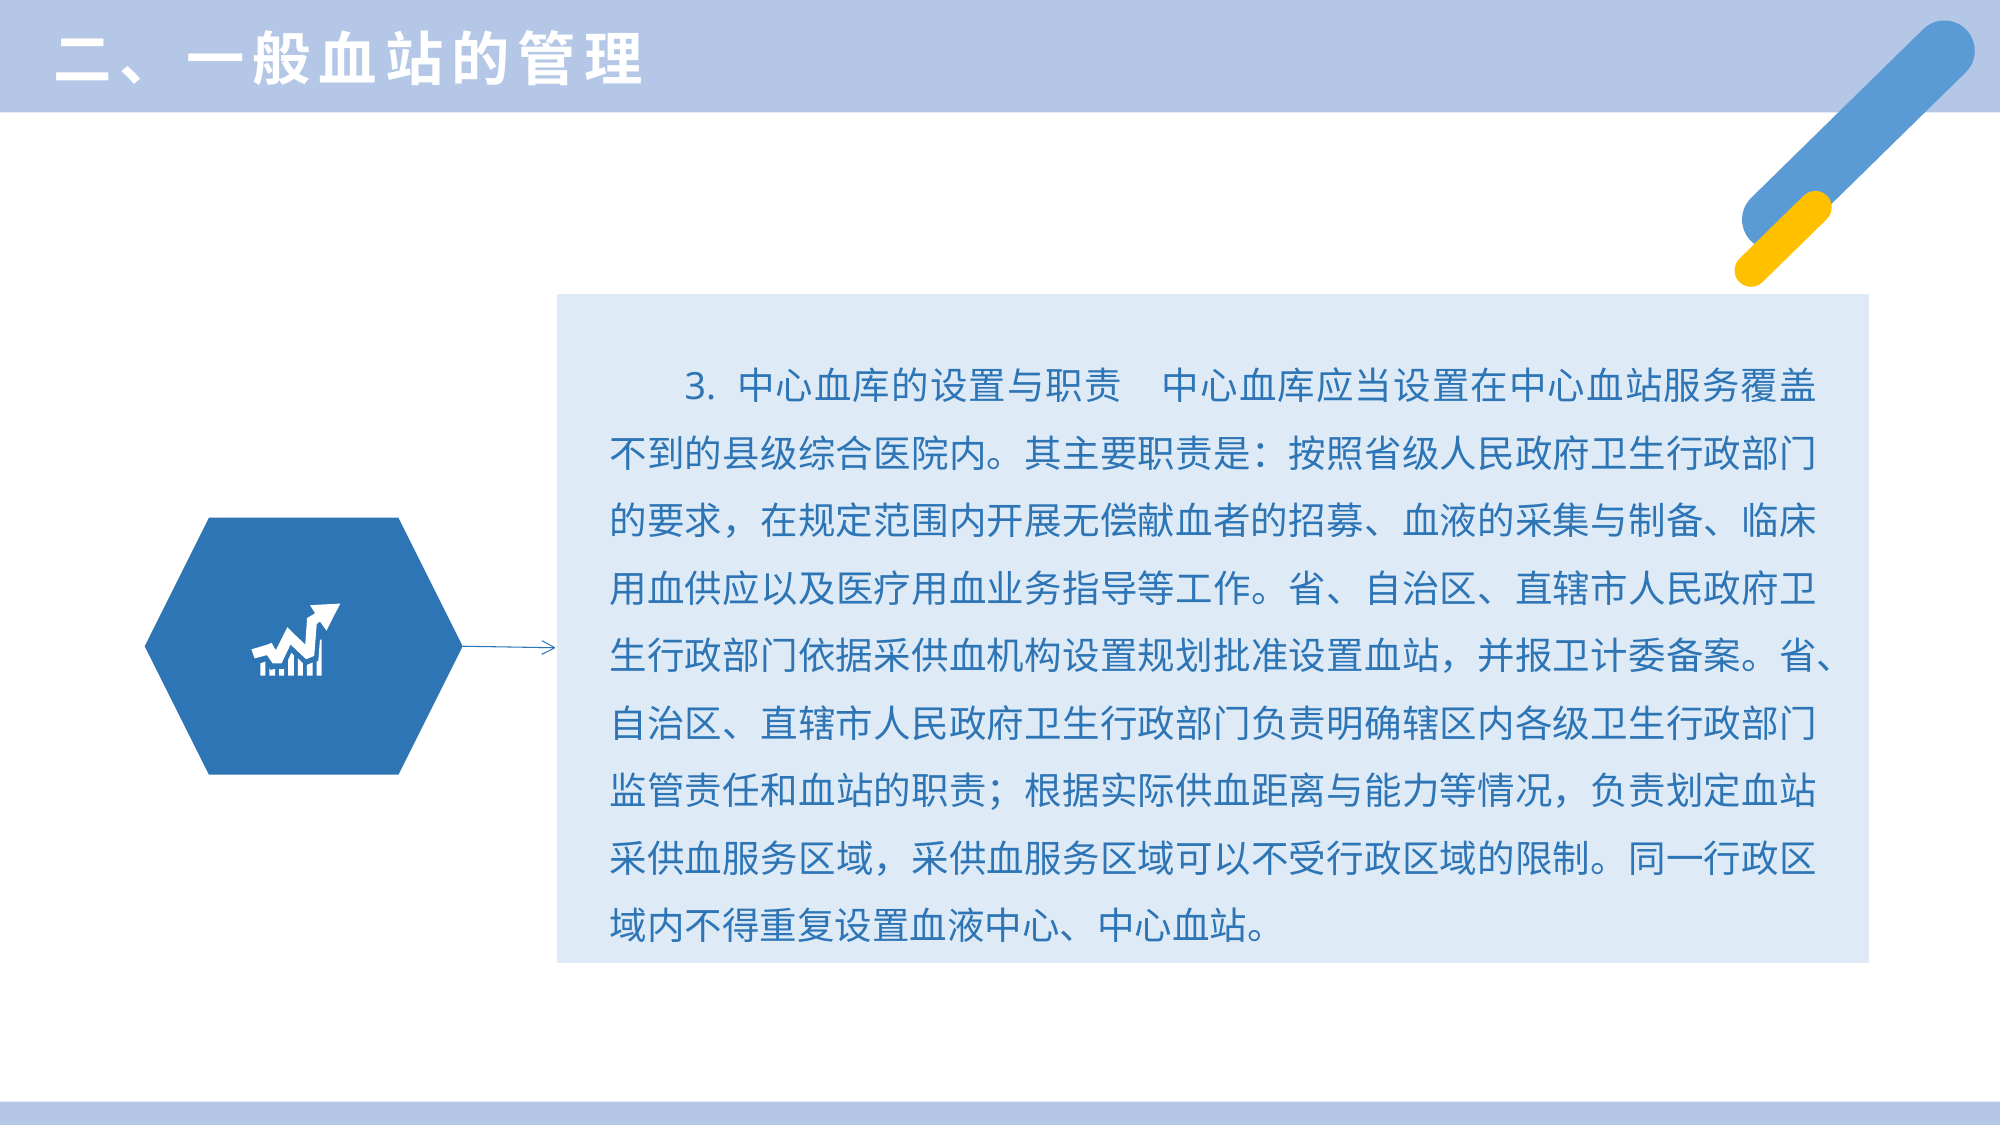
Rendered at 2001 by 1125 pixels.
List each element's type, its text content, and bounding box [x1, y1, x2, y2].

text_box [288, 652, 294, 676]
text_box [269, 668, 276, 676]
text_box [297, 658, 303, 676]
text_box [251, 603, 341, 664]
text_box [555, 292, 1872, 965]
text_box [1678, 116, 2000, 185]
text_box [279, 668, 285, 676]
text_box [143, 516, 464, 776]
text_box [306, 662, 313, 676]
text_box [260, 661, 266, 676]
text_box [316, 639, 322, 676]
text_box 3. 中心血库的设置与职责 中心血库应当设置在中心血站服务覆盖不到的县级综合医院内。其主要职责是：按照省级人民政府卫生行政部门的要求，在规定范围内开展无偿献血者的招募、血液的采集与制备、临床用血供应以及医疗用血业务指导等工作。省、自治区、直辖市人民政府卫生行政部门依据采供血机构设置规划批准设置血站，并报卫计委备案。省、自治区、直辖市人民政府卫生行政部门负责明确辖区内各级卫生行政部门监管责任和血站的职责；根据实际供血距离与能力等情况，负责划定血站采供血服务区域，采供血服务区域可以不受行政区域的限制。同一行政区域内不得重复设置血液中心、中心血站。 [594, 332, 1832, 955]
text_box 二、一般血站的管理 [41, 16, 655, 98]
